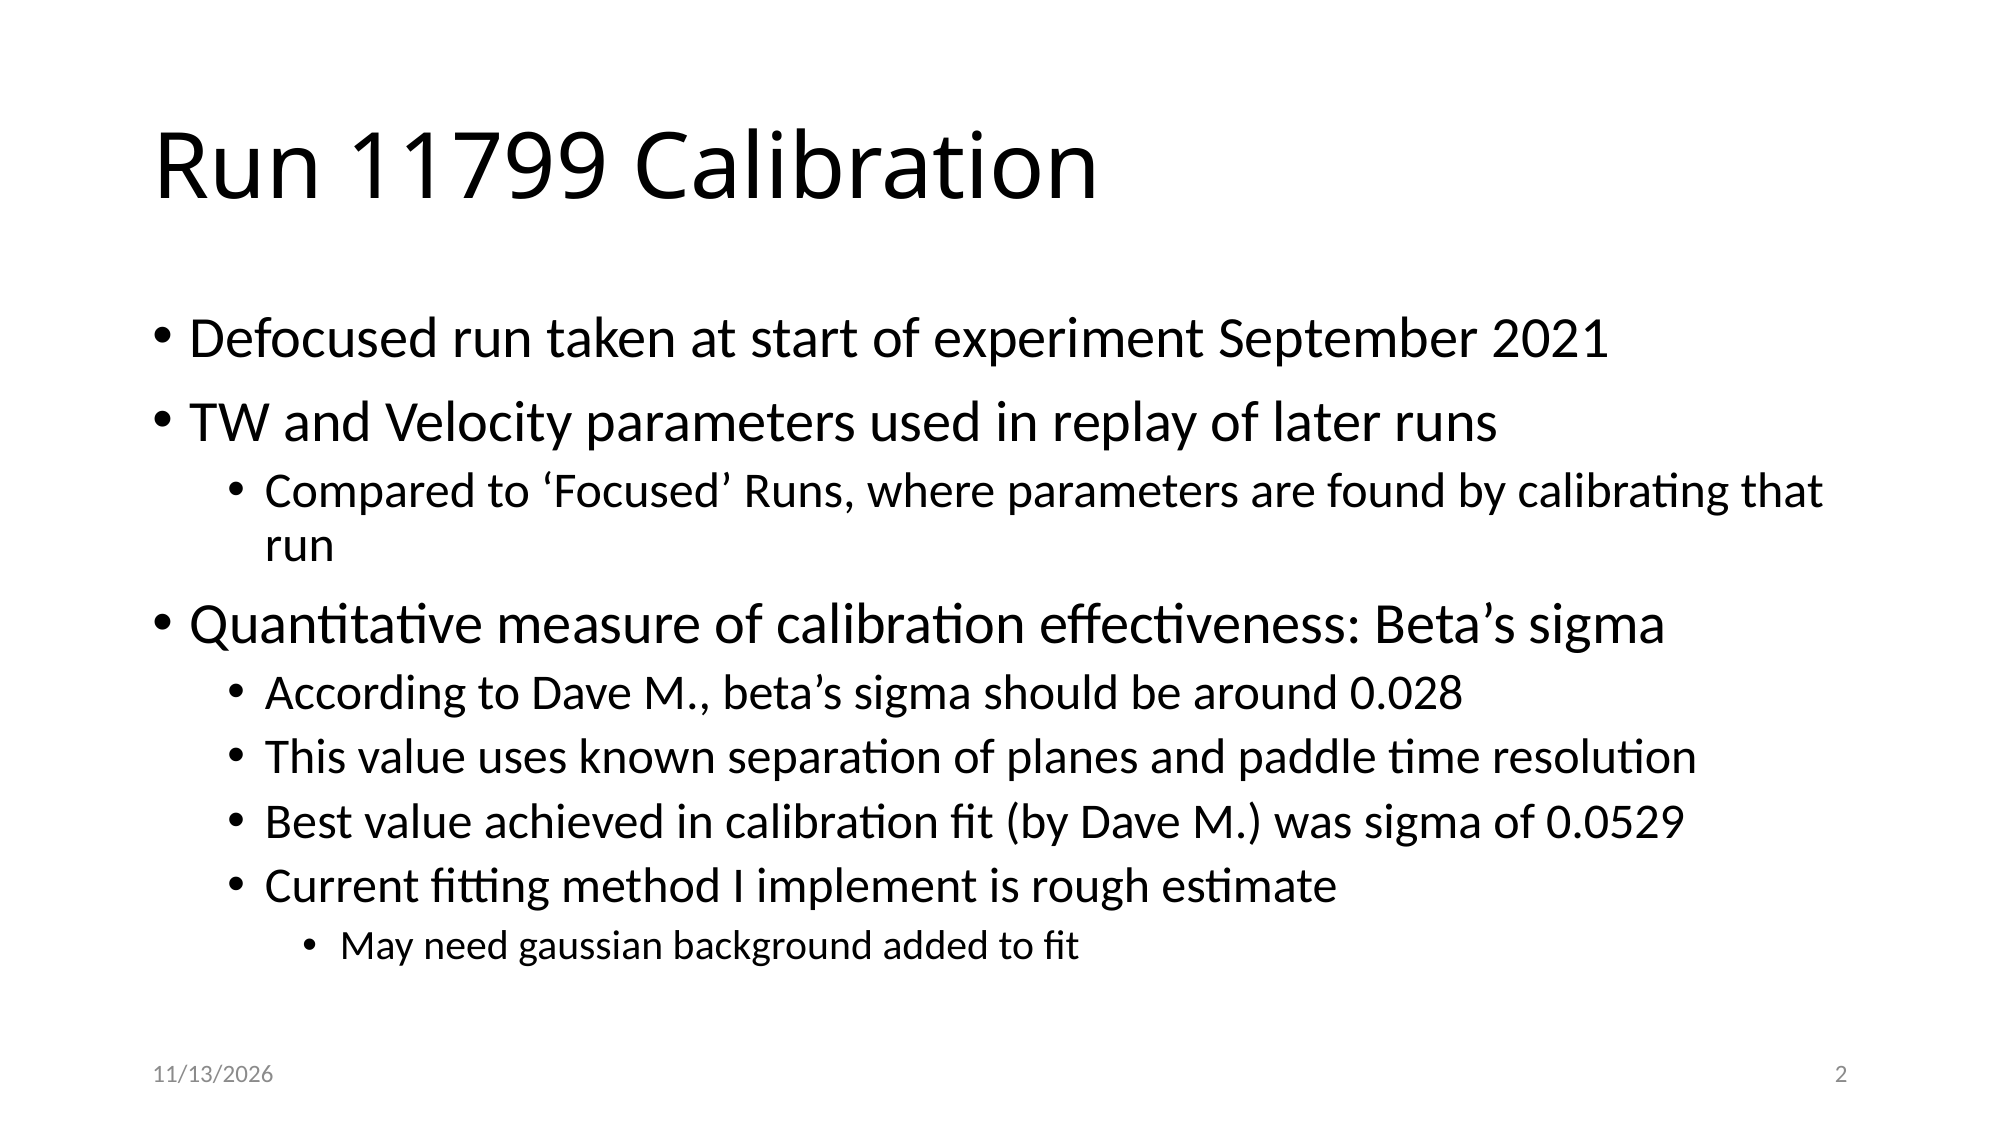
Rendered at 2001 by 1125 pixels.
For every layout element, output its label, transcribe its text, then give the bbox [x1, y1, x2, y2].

title Run 11799 Calibration [137, 59, 1863, 278]
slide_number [137, 1042, 588, 1103]
list Defocused run taken at start of experiment September 2021 TW and Velocity parameters used in replay of later runs Compared to ‘Focused’ Runs, where parameters are found by calibrating that run Quantitative measure of calibration effectiveness: Beta’s sigma According to Dave M., beta’s sigma should be around 0.028 This value uses known separation of planes and paddle time resolution Best value achieved in calibration fit (by Dave M.) was sigma of 0.0529 Current fitting method I implement is rough estimate May need gaussian background added to fit [137, 299, 1863, 1014]
slide_number 2 [1412, 1042, 1863, 1103]
